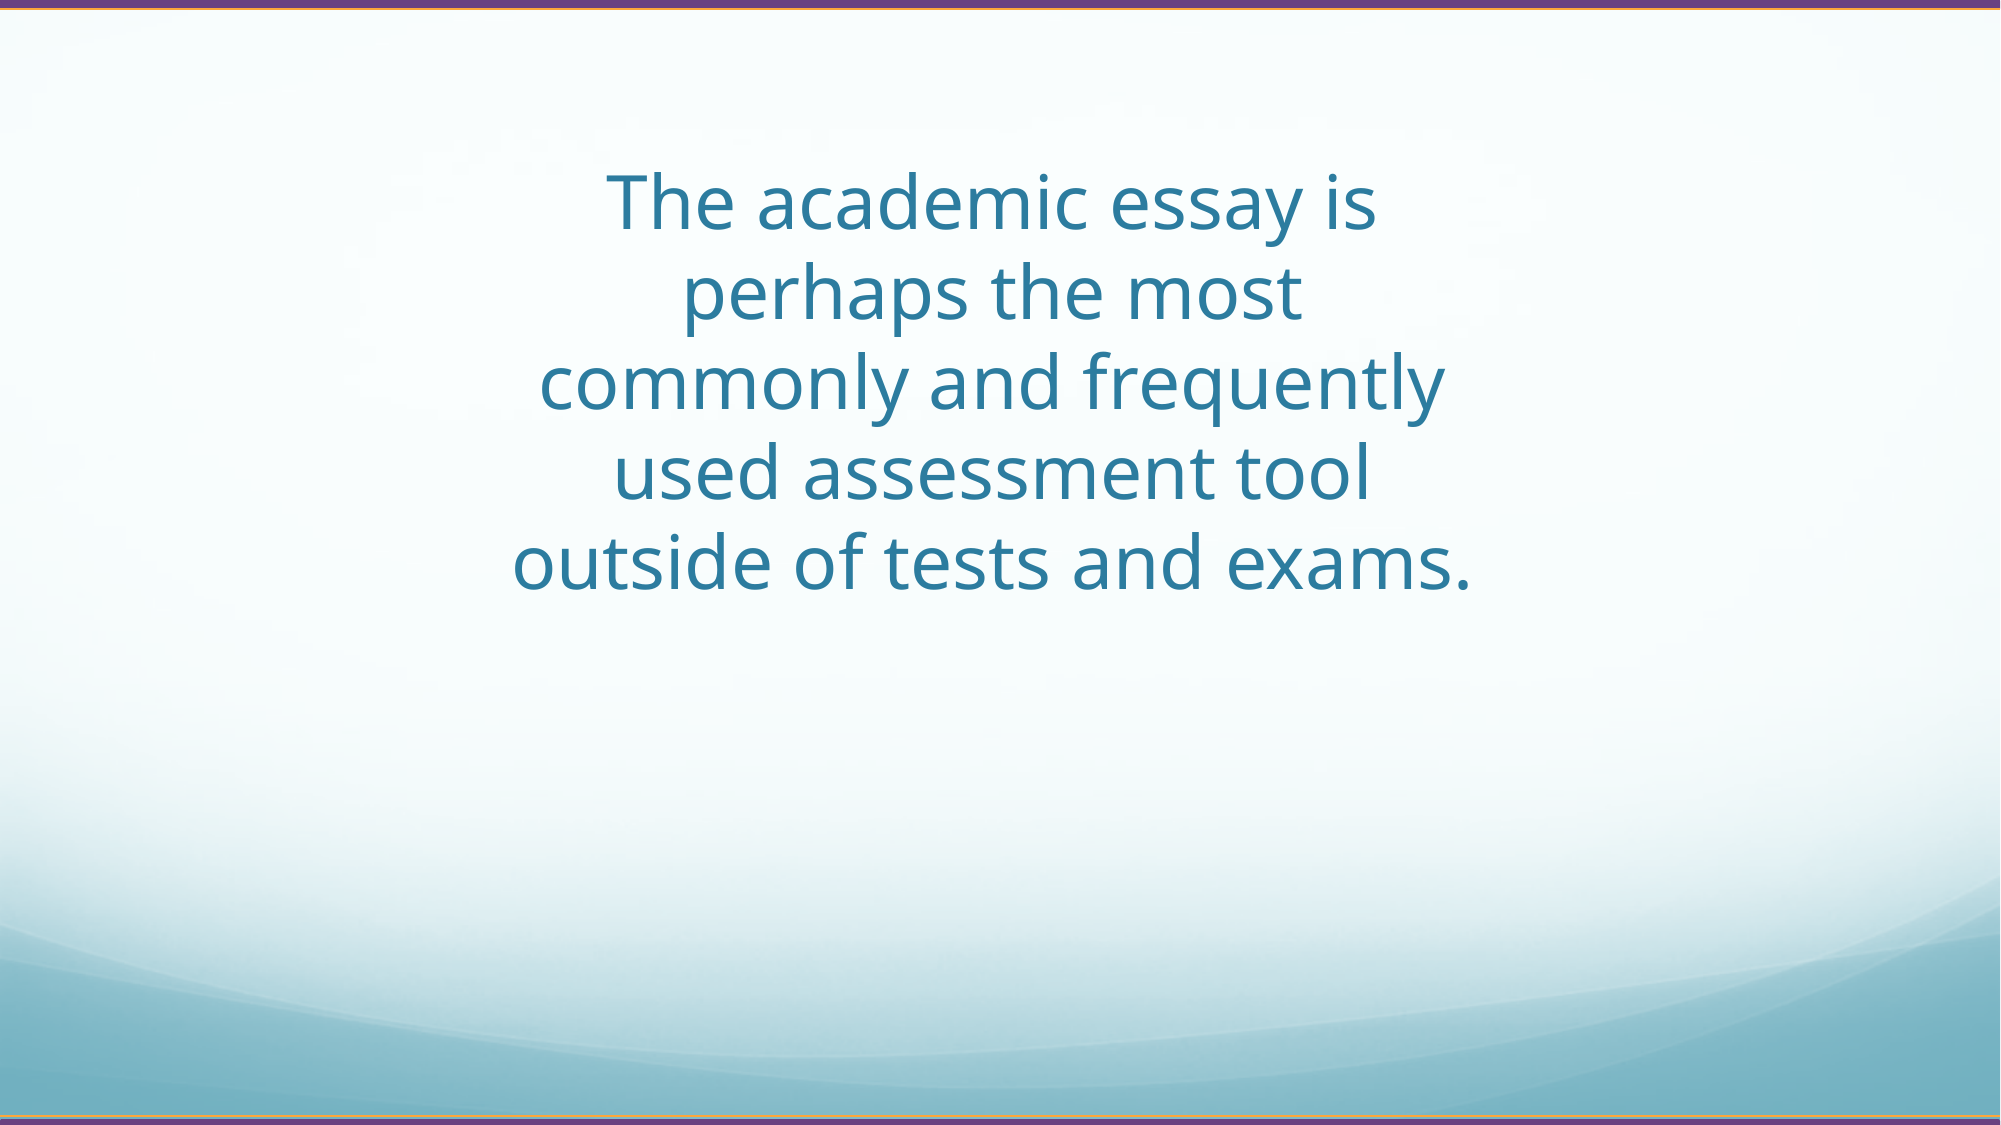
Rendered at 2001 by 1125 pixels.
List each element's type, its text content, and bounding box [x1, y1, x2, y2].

title The academic essay is perhaps the most commonly and frequently used assessment tool outside of tests and exams. [486, 471, 1499, 612]
